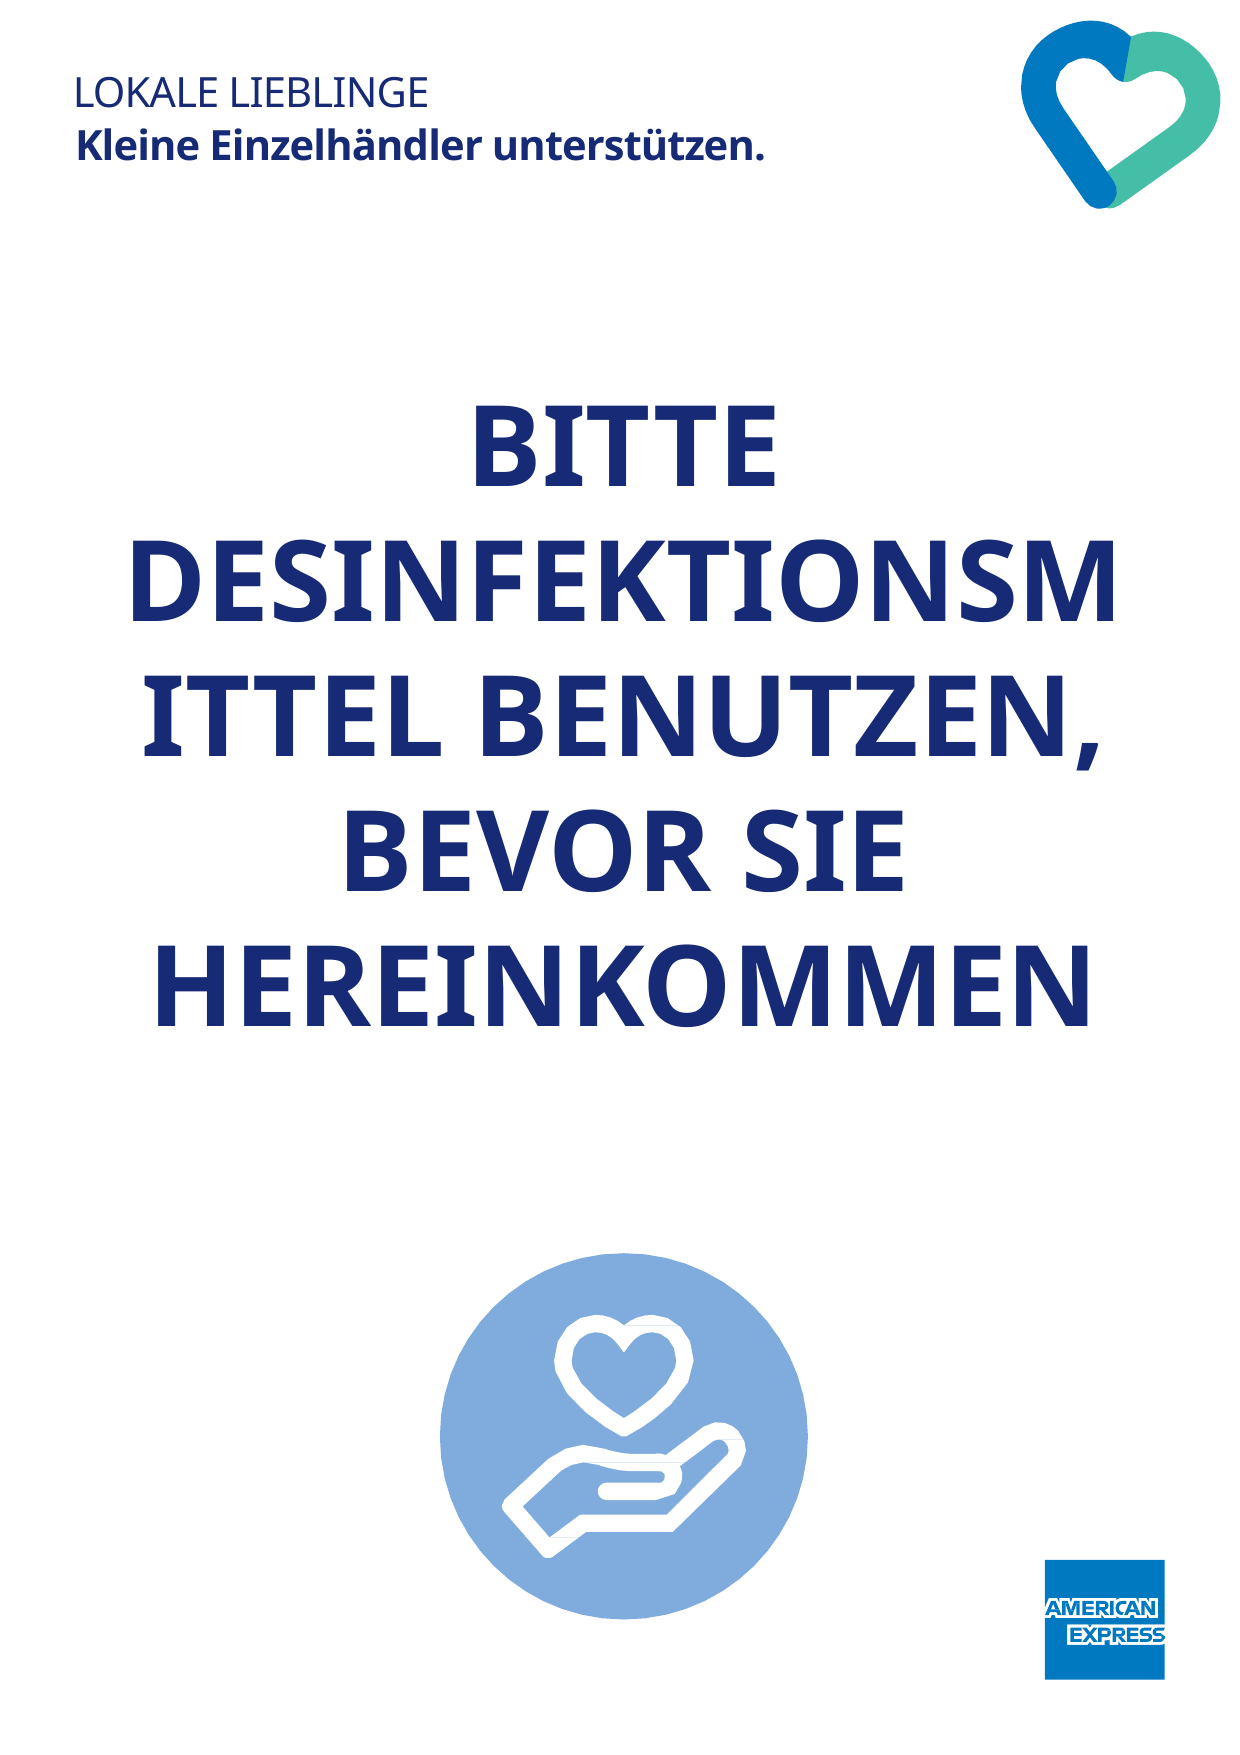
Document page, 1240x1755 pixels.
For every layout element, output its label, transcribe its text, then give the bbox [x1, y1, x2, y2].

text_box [439, 1252, 809, 1621]
text_box LOKALE LIEBLINGE Kleine Einzelhändler unterstützen. [72, 64, 970, 169]
text_box [1044, 1559, 1165, 1680]
text_box [1082, 1600, 1094, 1616]
text_box [1112, 1627, 1166, 1642]
text_box [1045, 1600, 1080, 1616]
text_box [1021, 20, 1132, 209]
list BITTE DESINFEKTIONSMITTEL BENUTZEN, BEVOR SIE HEREINKOMMEN [120, 347, 1128, 1377]
text_box [1106, 31, 1221, 209]
text_box [1070, 1627, 1111, 1642]
text_box [1115, 1600, 1155, 1616]
text_box [1095, 1600, 1114, 1616]
